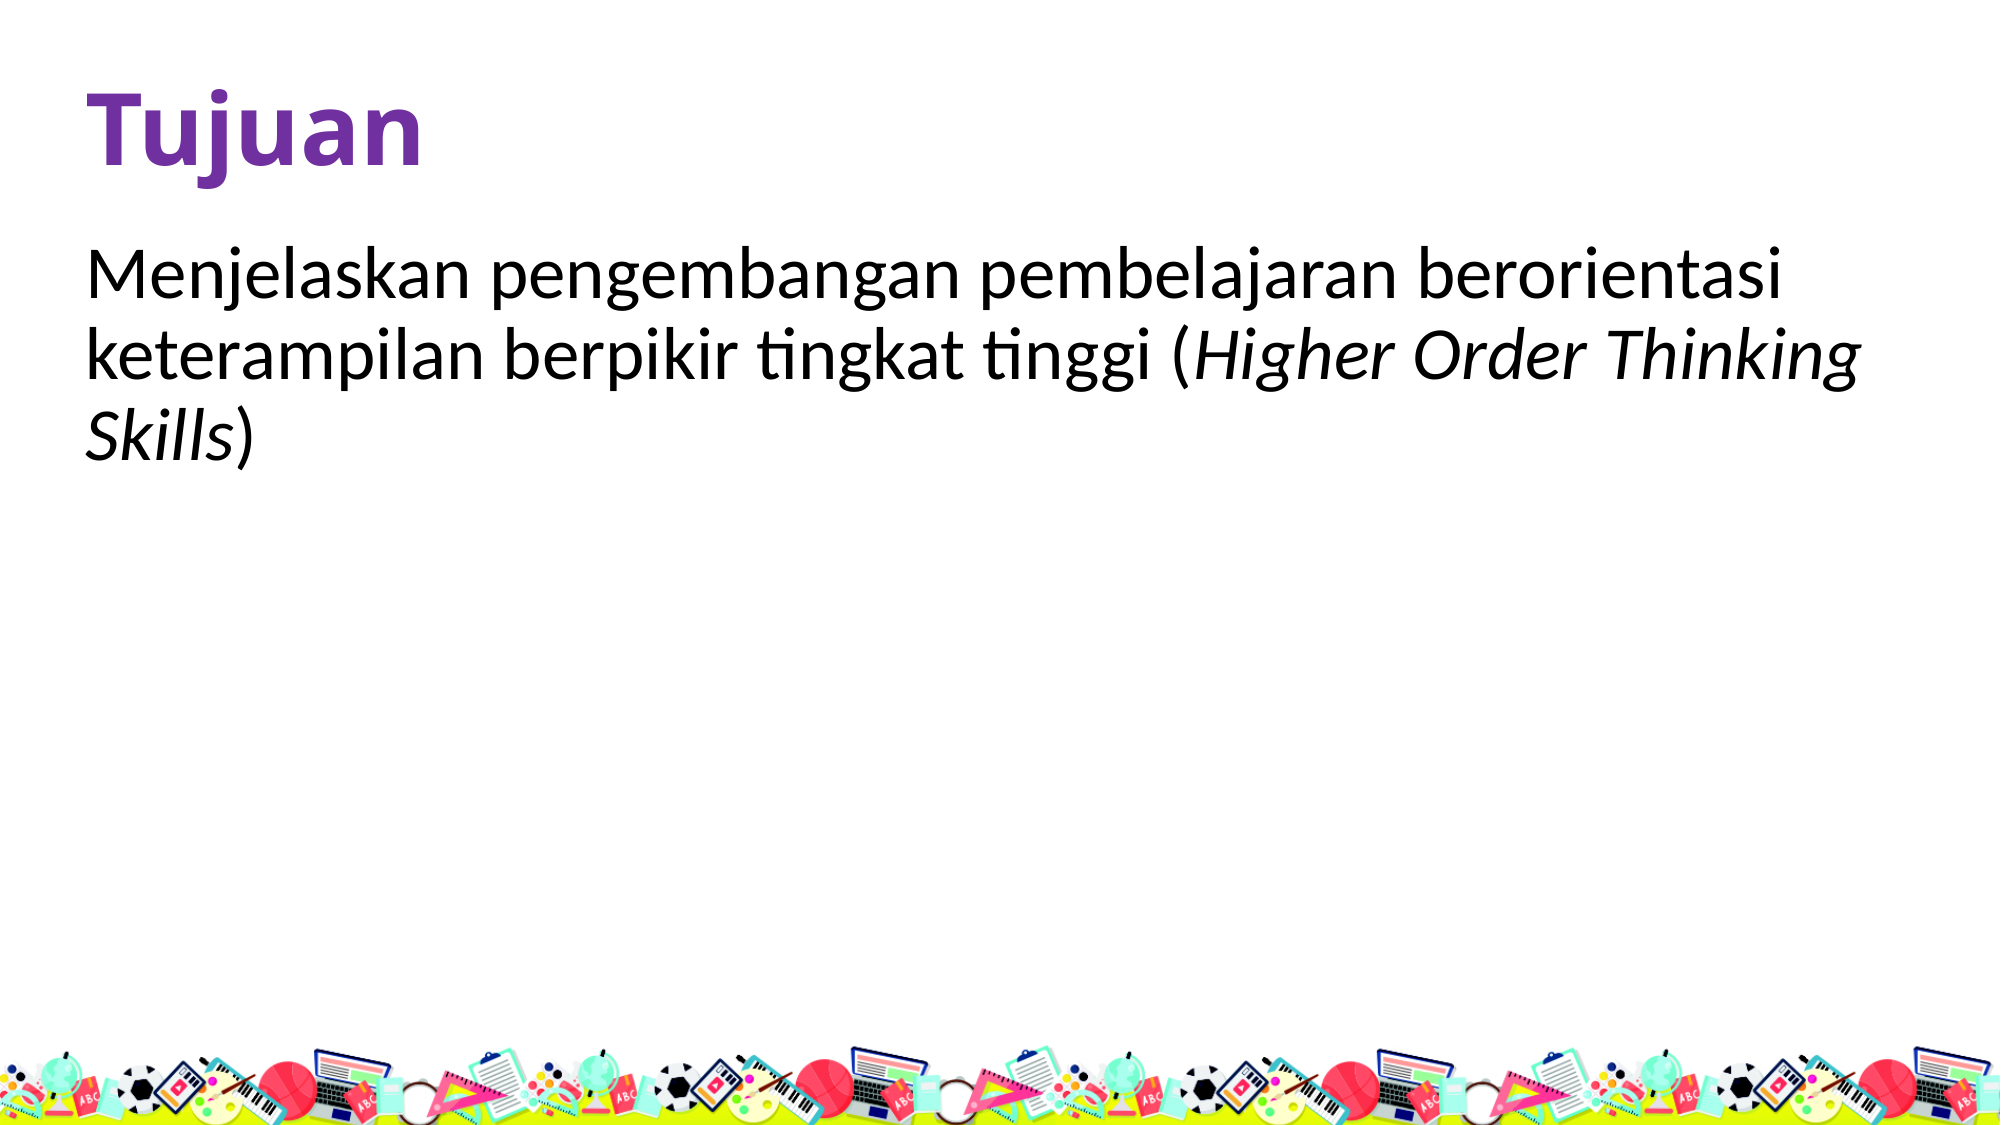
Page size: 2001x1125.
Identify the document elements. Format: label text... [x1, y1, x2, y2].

title Tujuan [70, 59, 1934, 207]
picture [0, 0, 2000, 1125]
list Menjelaskan pengembangan pembelajaran berorientasi keterampilan berpikir tingkat tinggi (Higher Order Thinking Skills) [70, 226, 1934, 1019]
